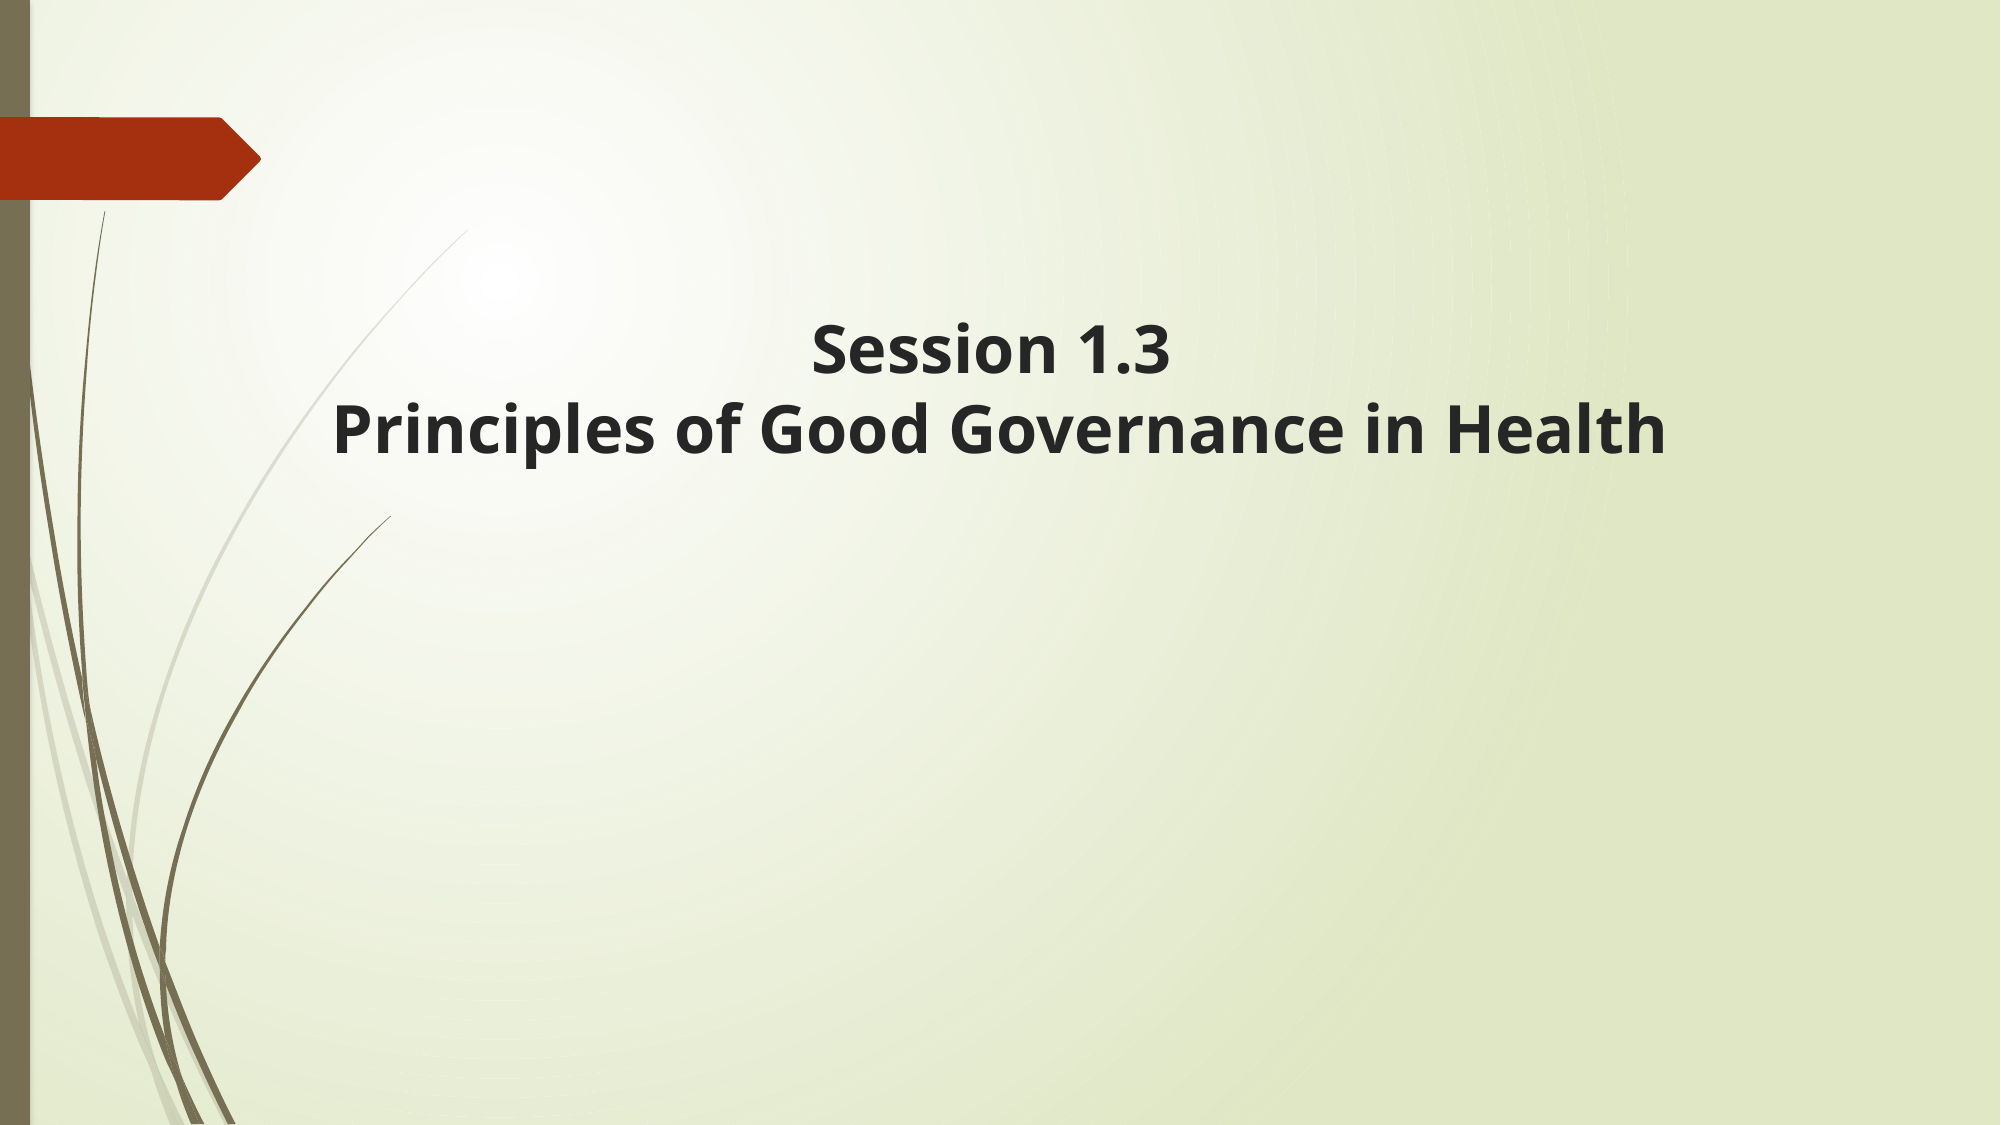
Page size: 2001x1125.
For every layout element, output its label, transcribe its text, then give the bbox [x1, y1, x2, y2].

title Session 1.3 Principles of Good Governance in Health [137, 299, 1863, 517]
